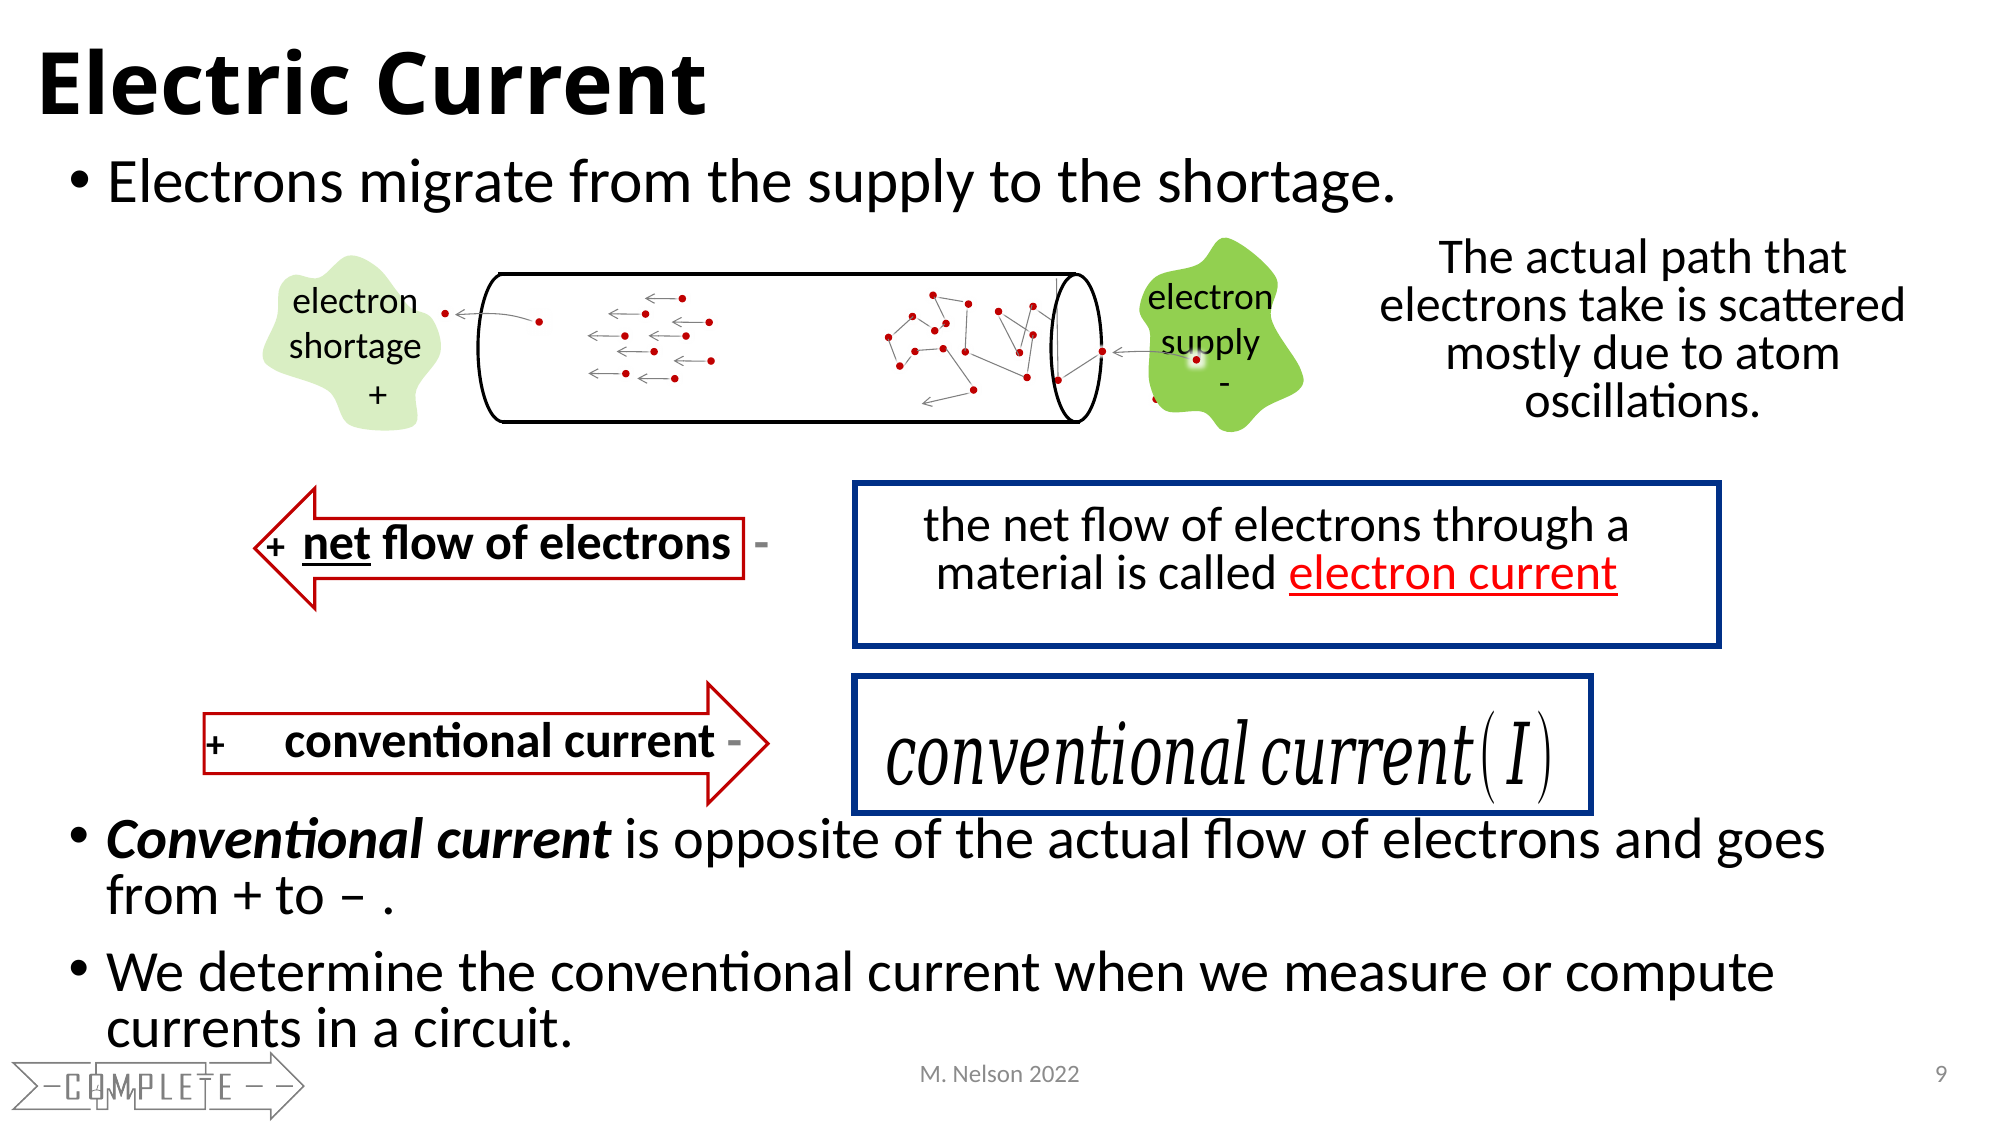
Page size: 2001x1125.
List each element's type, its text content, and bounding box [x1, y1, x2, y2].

footer M. Nelson 2022 [662, 1042, 1338, 1103]
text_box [441, 309, 543, 326]
title Electric Current [20, 32, 1746, 141]
list Electrons migrate from the supply to the shortage. [53, 140, 1479, 225]
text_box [191, 675, 1592, 814]
slide_number 9 [1512, 1042, 1963, 1103]
text_box The actual path that electrons take is scattered mostly due to atom oscillations. [1346, 228, 1940, 438]
picture [0, 1035, 309, 1125]
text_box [215, 483, 1720, 646]
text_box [1098, 347, 1201, 364]
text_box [273, 237, 1304, 446]
text_box Conventional current is opposite of the actual flow of electrons and goes from + to – . We determine the conventional current when we measure or compute currents in a circuit. [53, 805, 1940, 1077]
